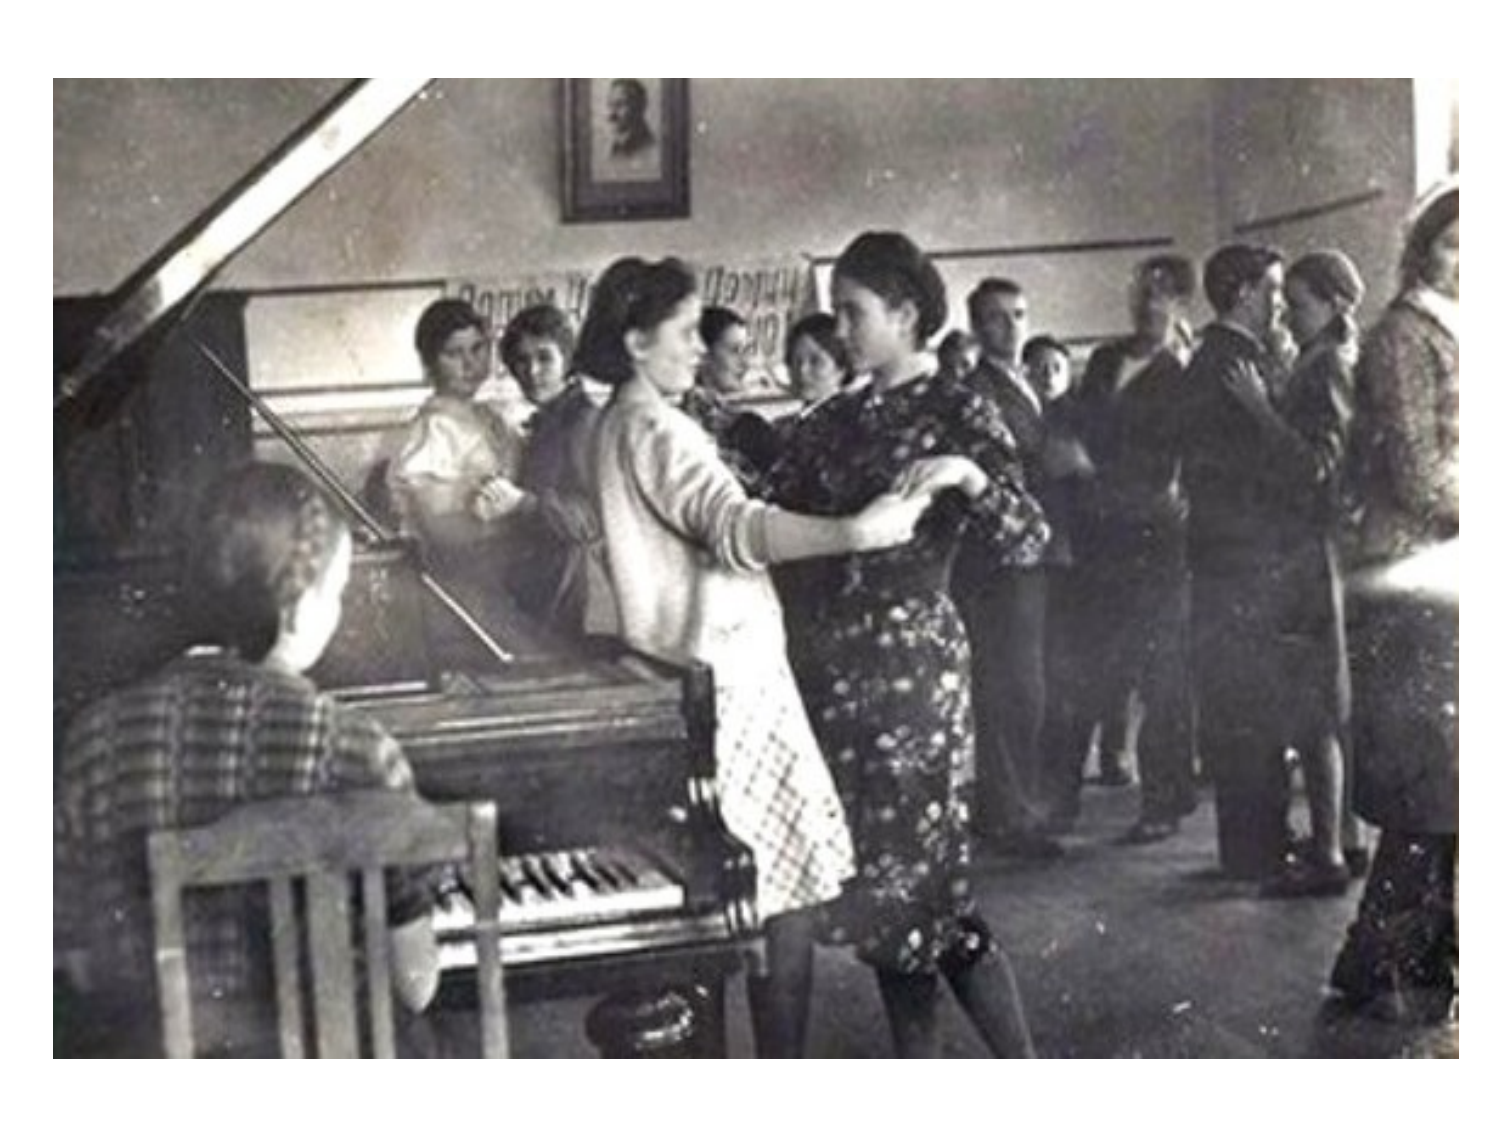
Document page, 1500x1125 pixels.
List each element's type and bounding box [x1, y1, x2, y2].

list [52, 77, 1459, 1059]
